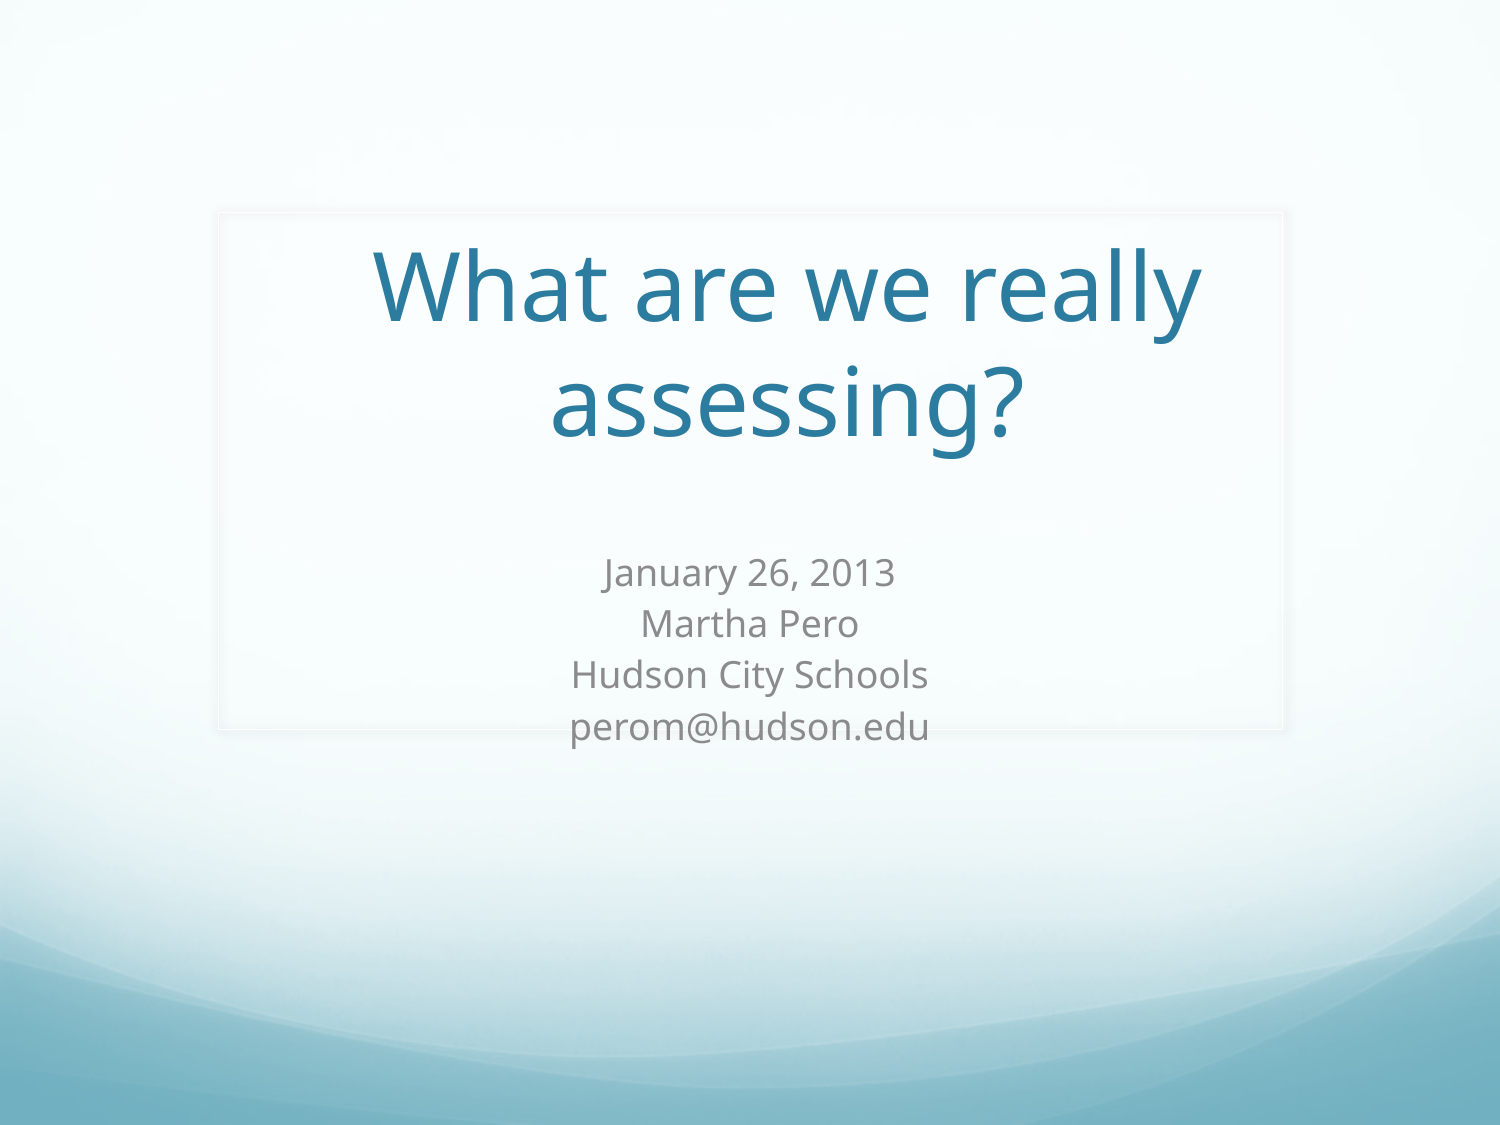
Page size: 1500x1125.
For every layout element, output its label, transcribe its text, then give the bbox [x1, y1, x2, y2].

subtitle January 26, 2013 Martha Pero Hudson City Schools perom@hudson.edu [217, 541, 1283, 852]
title What are we really assessing? [217, 149, 1358, 463]
